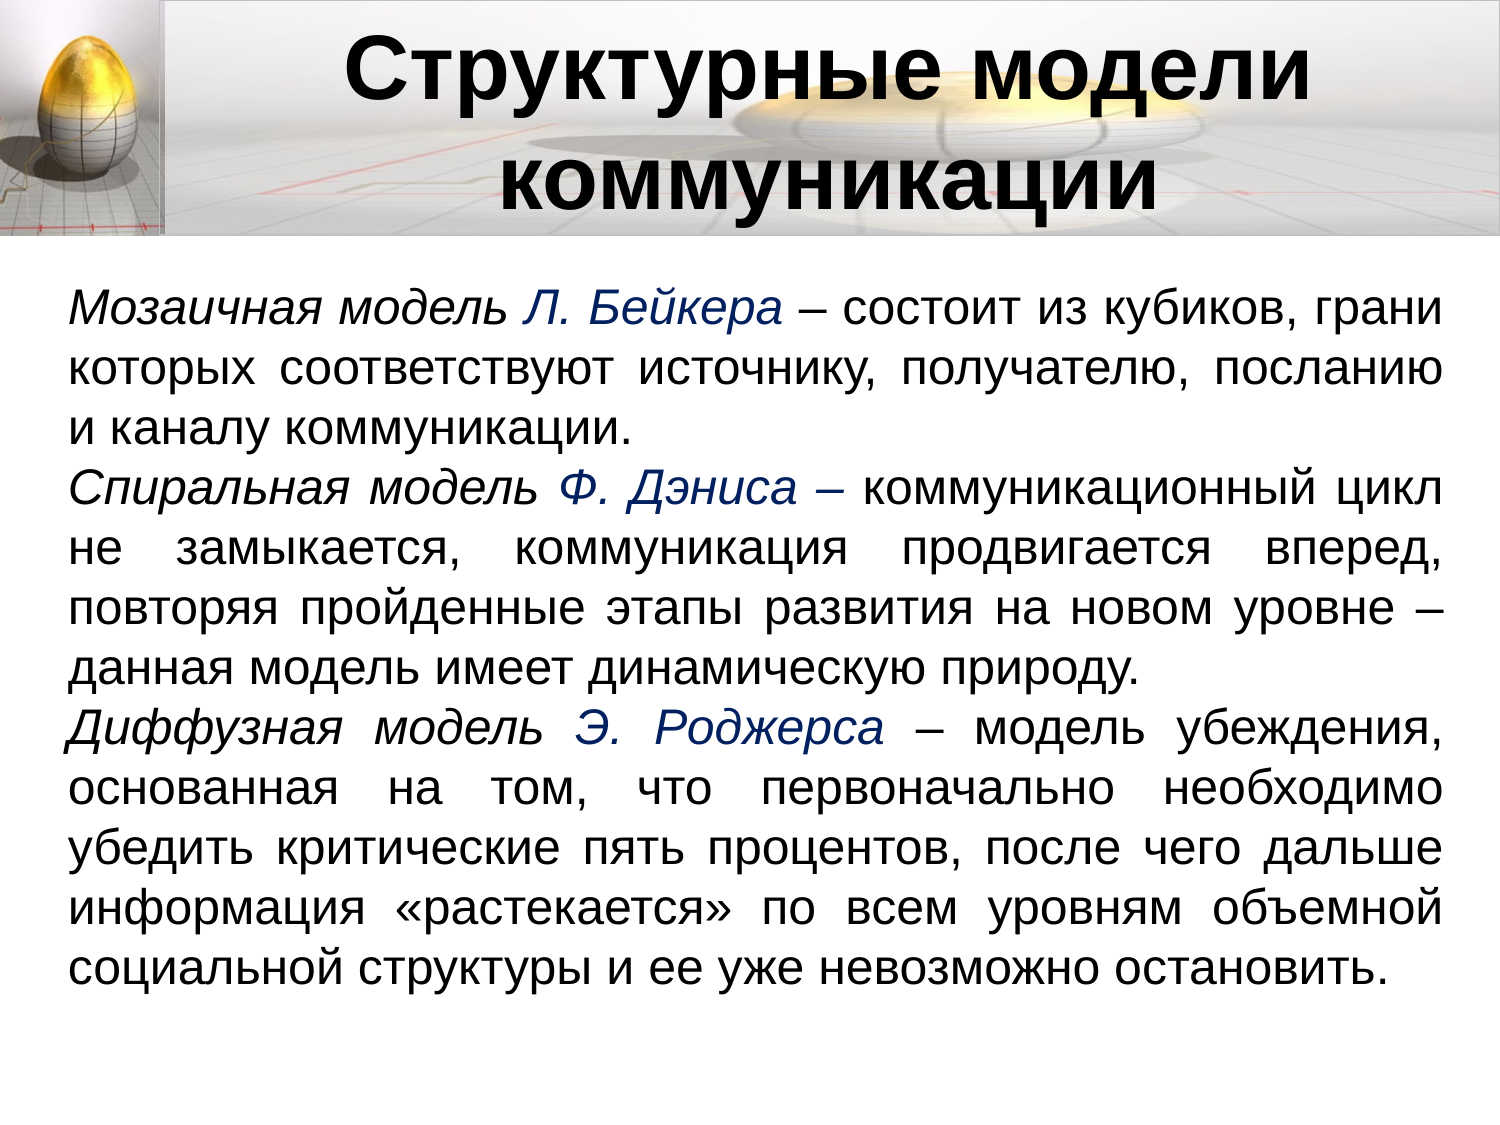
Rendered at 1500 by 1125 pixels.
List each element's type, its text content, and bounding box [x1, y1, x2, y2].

picture [0, 0, 159, 236]
text_box Мозаичная модель Л. Бейкера – состоит из кубиков, грани которых соответствуют источнику, получателю, посланию и каналу коммуникации. Спиральная модель Ф. Дэниса – коммуникационный цикл не замыкается, коммуникация продвигается вперед, повторяя пройденные этапы развития на новом уровне – данная модель имеет динамическую природу. Диффузная модель Э. Роджерса – модель убеждения, основанная на том, что первоначально необходимо убедить критические пять процентов, после чего дальше информация «растекается» по всем уровням объемной социальной структуры и ее уже невозможно остановить. [53, 267, 1459, 1002]
title Структурные модели коммуникации [159, 0, 1500, 236]
